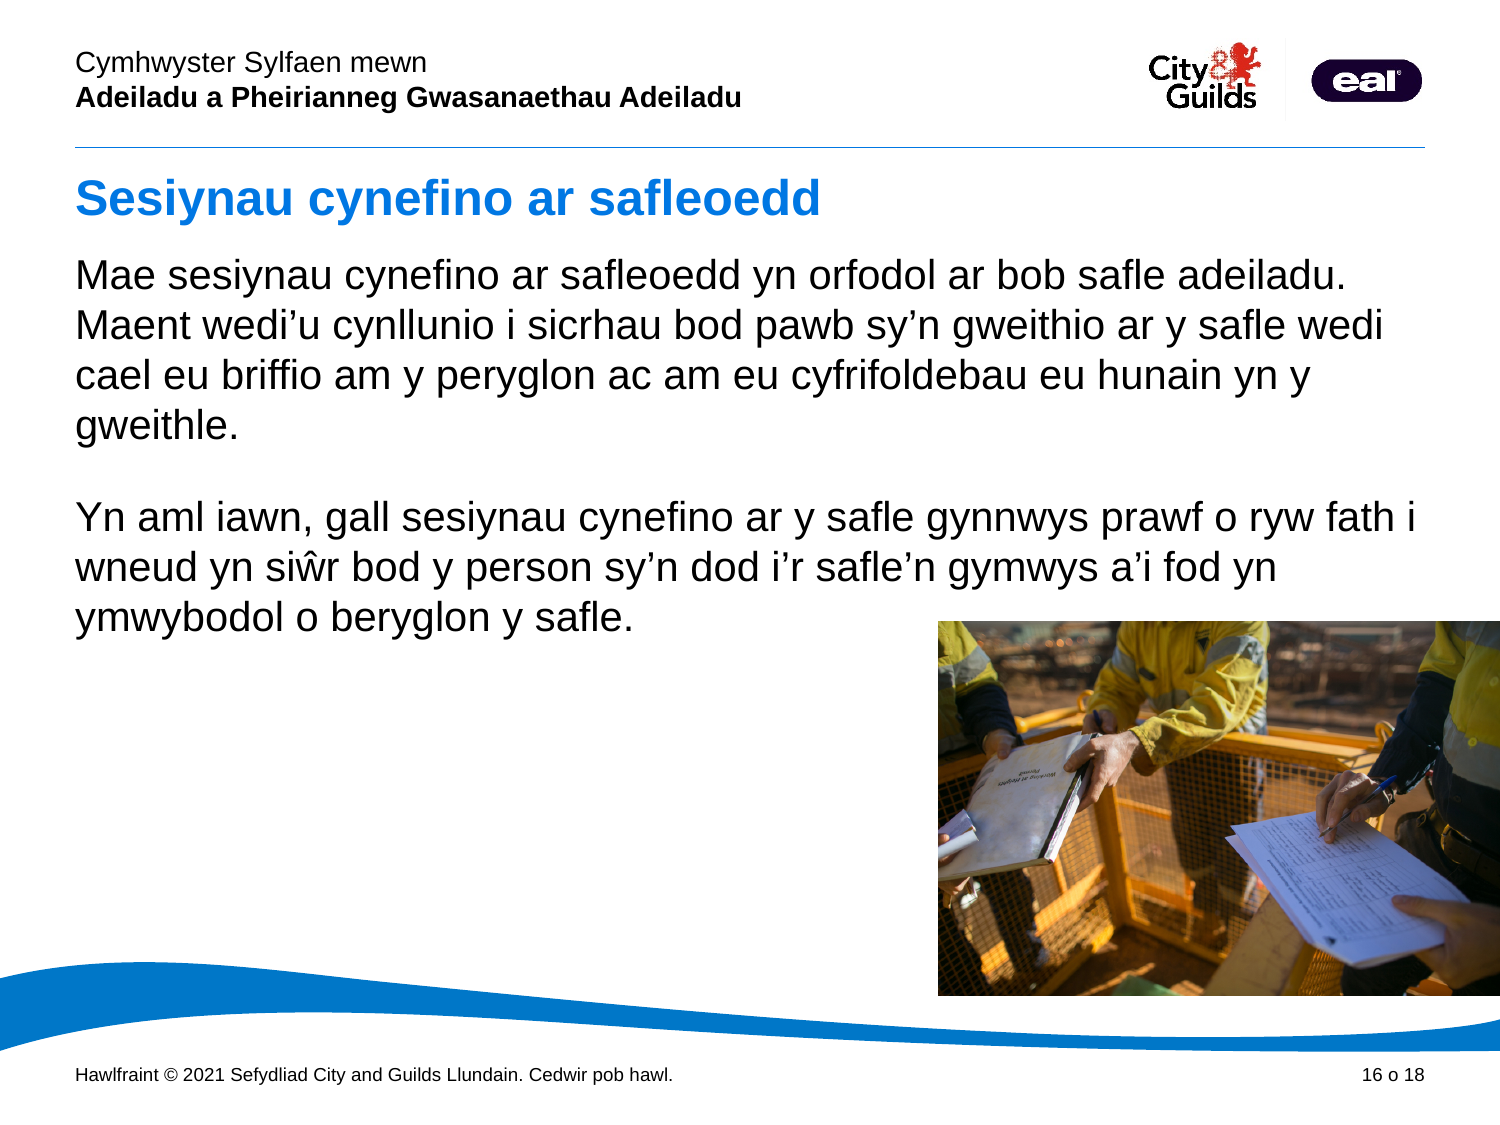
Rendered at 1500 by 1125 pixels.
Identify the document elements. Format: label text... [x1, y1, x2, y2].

picture [938, 621, 1500, 996]
title Sesiynau cynefino ar safleoedd [74, 165, 1424, 229]
list Mae sesiynau cynefino ar safleoedd yn orfodol ar bob safle adeiladu. Maent wedi’u cynllunio i sicrhau bod pawb sy’n gweithio ar y safle wedi cael eu briffio am y peryglon ac am eu cyfrifoldebau eu hunain yn y gweithle. Yn aml iawn, gall sesiynau cynefino ar y safle gynnwys prawf o ryw fath i wneud yn siŵr bod y person sy’n dod i’r safle’n gymwys a’i fod yn ymwybodol o beryglon y safle. [74, 247, 1426, 946]
picture [1149, 38, 1422, 121]
